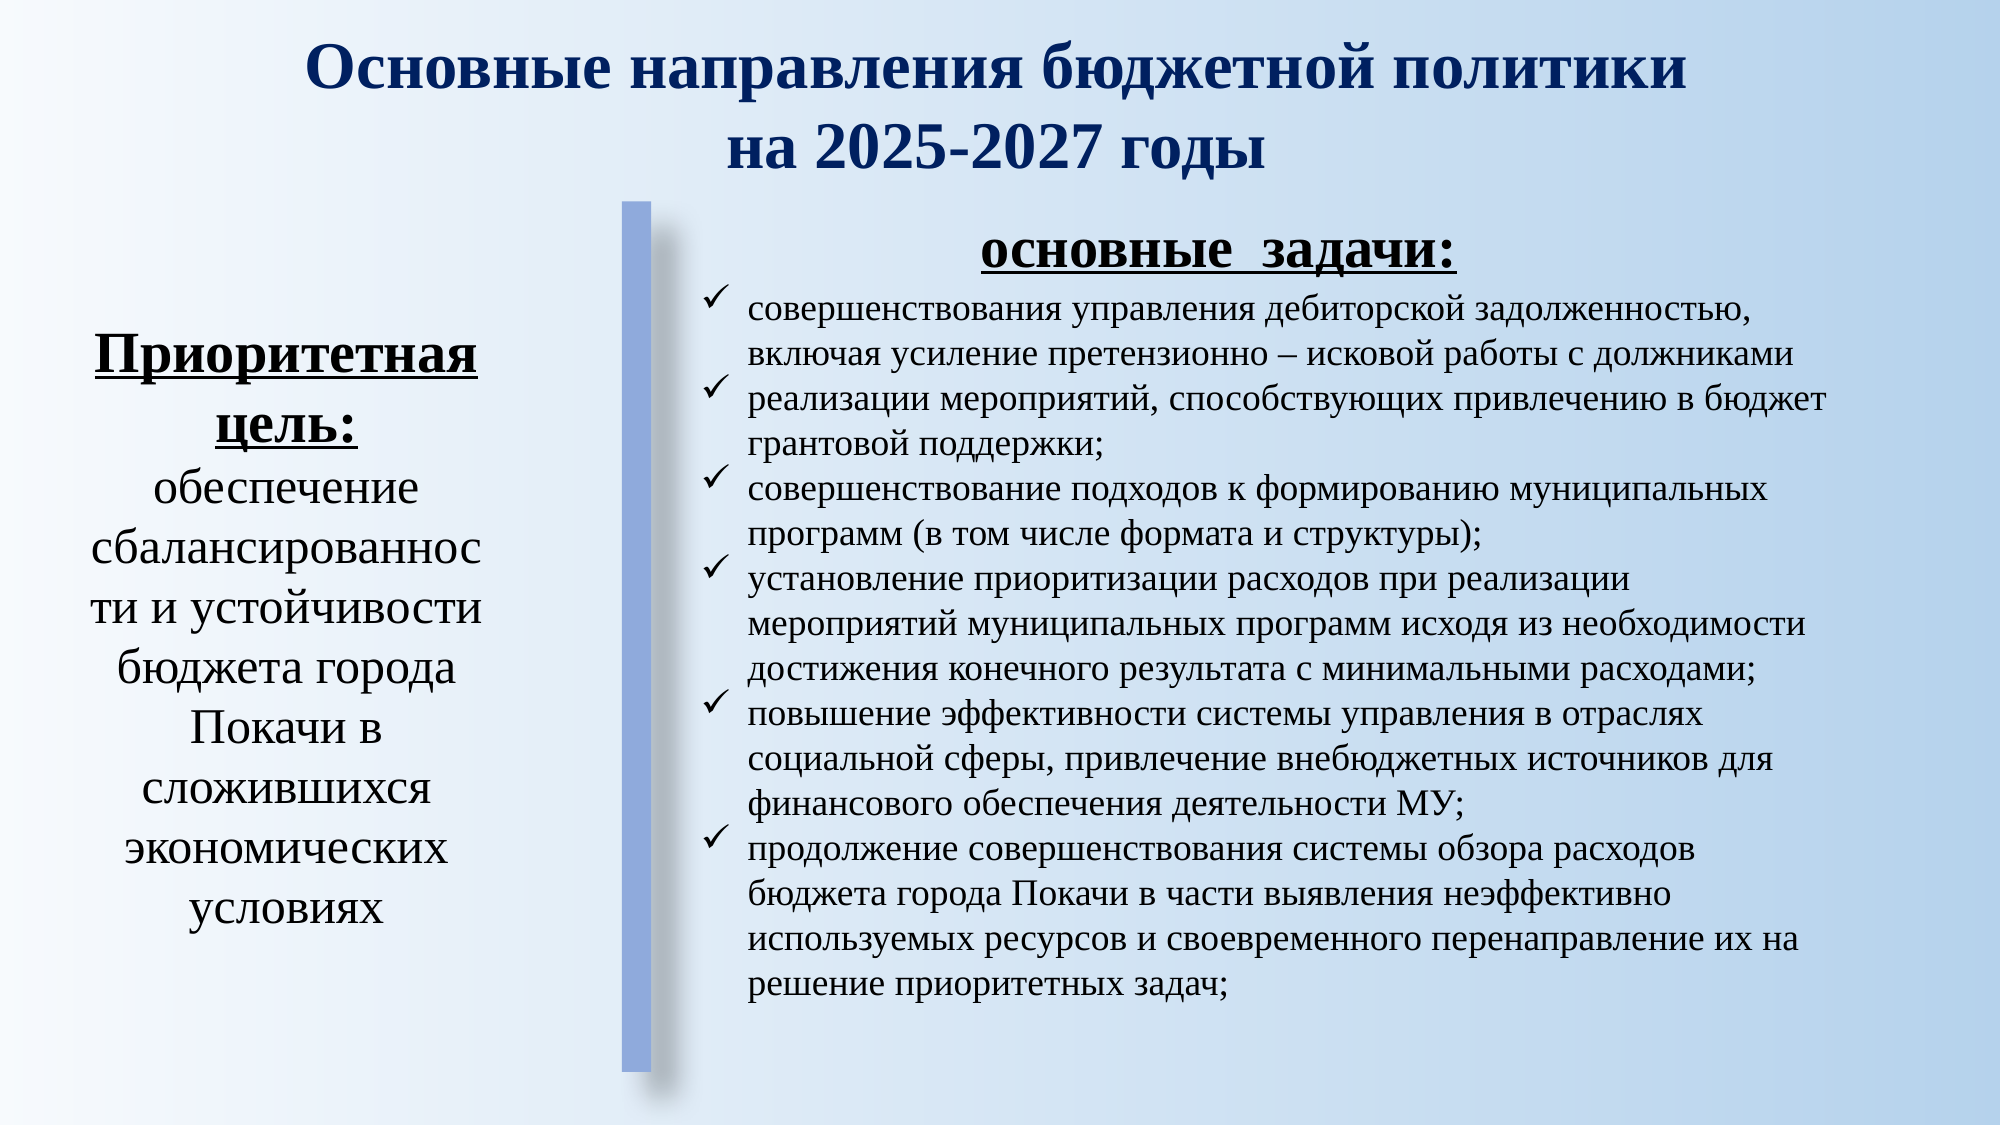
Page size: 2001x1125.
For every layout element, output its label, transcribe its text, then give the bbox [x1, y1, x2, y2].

text_box Основные направления бюджетной политики на 2025-2027 годы [32, 14, 1961, 188]
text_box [32, 188, 1977, 1105]
